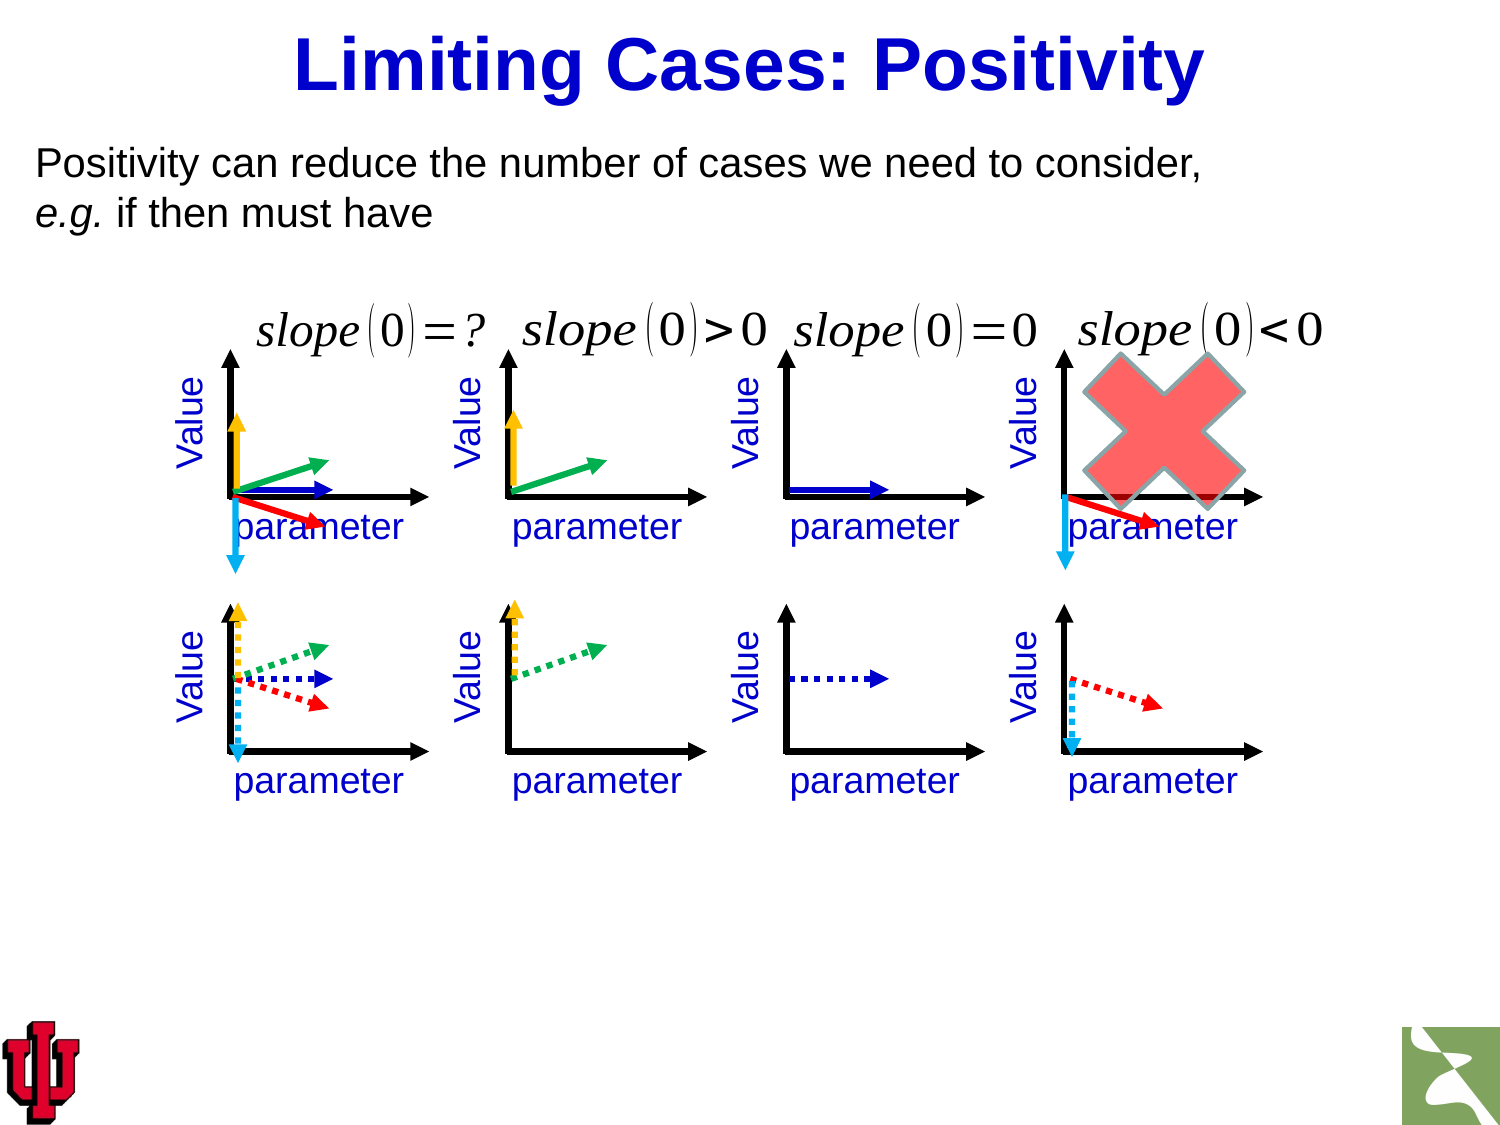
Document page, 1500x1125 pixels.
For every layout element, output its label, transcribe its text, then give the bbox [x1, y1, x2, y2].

title Limiting Cases: Positivity [0, 0, 1500, 130]
picture [1402, 1027, 1500, 1125]
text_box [157, 348, 1274, 810]
picture [0, 1020, 80, 1125]
